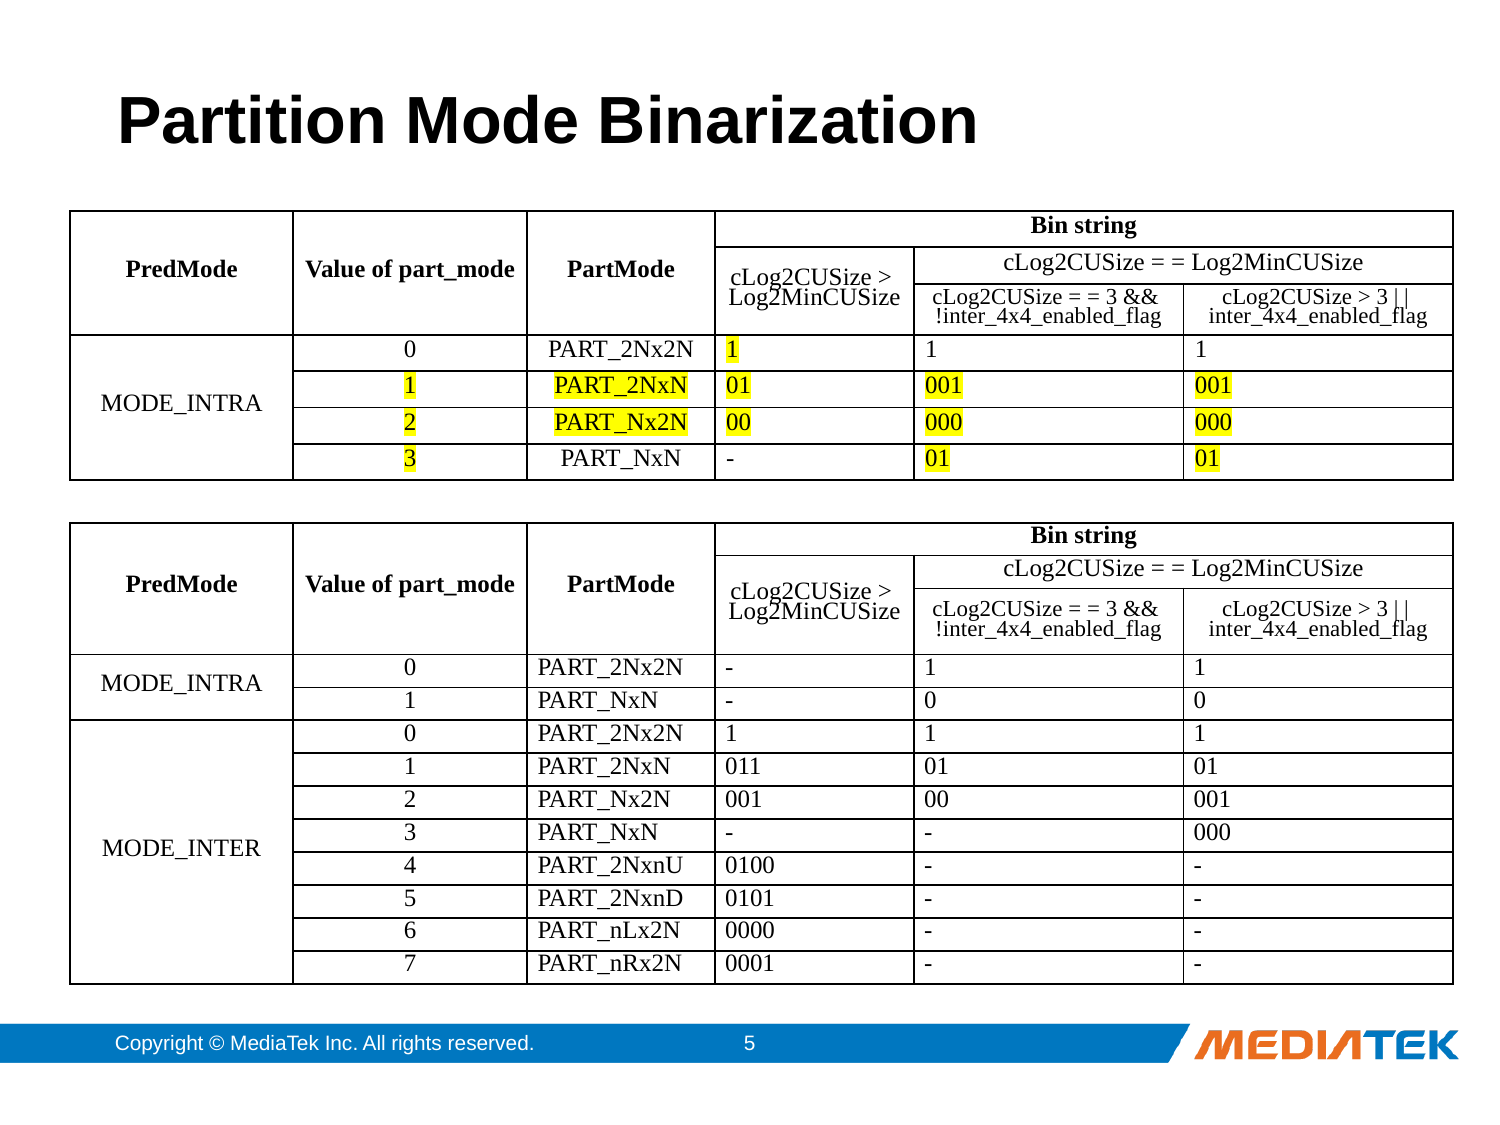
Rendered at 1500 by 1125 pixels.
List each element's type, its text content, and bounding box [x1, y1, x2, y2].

table_cell cLog2CUSize = = 3 && !inter_4x4_enabled_flag [915, 589, 1183, 654]
table_cell - [1184, 919, 1452, 950]
table_cell PART_2NxN [528, 754, 714, 785]
picture [0, 1023, 99, 1063]
table_cell - [716, 445, 913, 479]
picture [789, 1023, 1459, 1063]
slide_number 4 [711, 1022, 789, 1090]
table_cell 0 [915, 688, 1183, 719]
table_cell - [1184, 952, 1452, 983]
table_cell 01 [1184, 754, 1452, 785]
table_cell 01 [915, 445, 1183, 479]
table_cell - [716, 655, 913, 687]
table_cell - [915, 952, 1183, 983]
table_cell 000 [1184, 408, 1452, 443]
table_cell 00 [716, 408, 913, 443]
table_cell cLog2CUSize = = Log2MinCUSize [915, 556, 1452, 588]
table_cell PART_2Nx2N [528, 655, 714, 687]
table_cell PART_2Nx2N [528, 336, 714, 370]
table_cell 3 [294, 820, 526, 851]
table_header PredMode [71, 212, 292, 334]
table_cell 00 [915, 787, 1183, 818]
table_cell 000 [1184, 820, 1452, 851]
table_cell 1 [915, 721, 1183, 752]
table_cell PART_nRx2N [528, 952, 714, 983]
table_header Bin string [716, 524, 1452, 555]
table_header PartMode [528, 212, 714, 334]
table_cell 01 [1184, 445, 1452, 479]
table_cell cLog2CUSize > Log2MinCUSize [716, 248, 913, 334]
table_cell 4 [294, 853, 526, 884]
table_cell 0100 [716, 853, 913, 884]
table_cell PART_NxN [528, 445, 714, 479]
table_cell PART_2NxN [528, 372, 714, 407]
table_cell 2 [294, 408, 526, 443]
table_cell 0101 [716, 886, 913, 917]
table_cell 1 [716, 721, 913, 752]
table_cell PART_2NxnD [528, 886, 714, 917]
table_cell - [915, 853, 1183, 884]
table_cell PART_2NxnU [528, 853, 714, 884]
table_cell 0 [294, 721, 526, 752]
table_cell 7 [294, 952, 526, 983]
table_cell MODE_INTRA [71, 655, 292, 719]
table_cell cLog2CUSize > 3 | | inter_4x4_enabled_flag [1184, 285, 1452, 334]
table_cell - [1184, 853, 1452, 884]
table_cell 2 [294, 787, 526, 818]
table_cell MODE_INTRA [71, 336, 292, 479]
table_header Bin string [716, 212, 1452, 246]
table_cell cLog2CUSize = = Log2MinCUSize [915, 248, 1452, 283]
table_cell - [716, 688, 913, 719]
picture [573, 1023, 711, 1063]
table_cell 1 [915, 336, 1183, 370]
table_cell 5 [294, 886, 526, 917]
table_cell 001 [1184, 372, 1452, 407]
table_cell 1 [294, 372, 526, 407]
table_cell 3 [294, 445, 526, 479]
table_cell 6 [294, 919, 526, 950]
table_cell 0 [294, 336, 526, 370]
table_header Value of part_mode [294, 524, 526, 654]
table_header Value of part_mode [294, 212, 526, 334]
table_cell PART_Nx2N [528, 408, 714, 443]
table_cell cLog2CUSize > 3 | | inter_4x4_enabled_flag [1184, 589, 1452, 654]
table_cell 011 [716, 754, 913, 785]
table_cell 1 [716, 336, 913, 370]
table_cell 1 [1184, 655, 1452, 687]
table_cell - [1184, 886, 1452, 917]
table_cell 001 [716, 787, 913, 818]
table_cell 1 [1184, 336, 1452, 370]
table_cell cLog2CUSize = = 3 && !inter_4x4_enabled_flag [915, 285, 1183, 334]
table_cell - [716, 820, 913, 851]
table_cell - [915, 820, 1183, 851]
table_header PredMode [71, 524, 292, 654]
table_cell 0 [294, 655, 526, 687]
table_cell PART_NxN [528, 688, 714, 719]
table_cell 0000 [716, 919, 913, 950]
table_cell 01 [716, 372, 913, 407]
table_cell cLog2CUSize > Log2MinCUSize [716, 556, 913, 654]
table_cell 1 [294, 688, 526, 719]
table_header PartMode [528, 524, 714, 654]
table_cell PART_nLx2N [528, 919, 714, 950]
table_cell 1 [1184, 721, 1452, 752]
table_cell 001 [915, 372, 1183, 407]
table_cell 1 [294, 754, 526, 785]
table_cell PART_2Nx2N [528, 721, 714, 752]
table_cell PART_Nx2N [528, 787, 714, 818]
table_cell 01 [915, 754, 1183, 785]
table_cell 1 [915, 655, 1183, 687]
footer Copyright © MediaTek Inc. All rights reserved. [99, 1022, 573, 1090]
table_cell PART_NxN [528, 820, 714, 851]
table_cell - [915, 919, 1183, 950]
table_cell 0001 [716, 952, 913, 983]
table_cell - [915, 886, 1183, 917]
table_cell 0 [1184, 688, 1452, 719]
title Partition Mode Binarization [101, 62, 1425, 172]
table_cell MODE_INTER [71, 721, 292, 983]
table_cell 001 [1184, 787, 1452, 818]
table_cell 000 [915, 408, 1183, 443]
